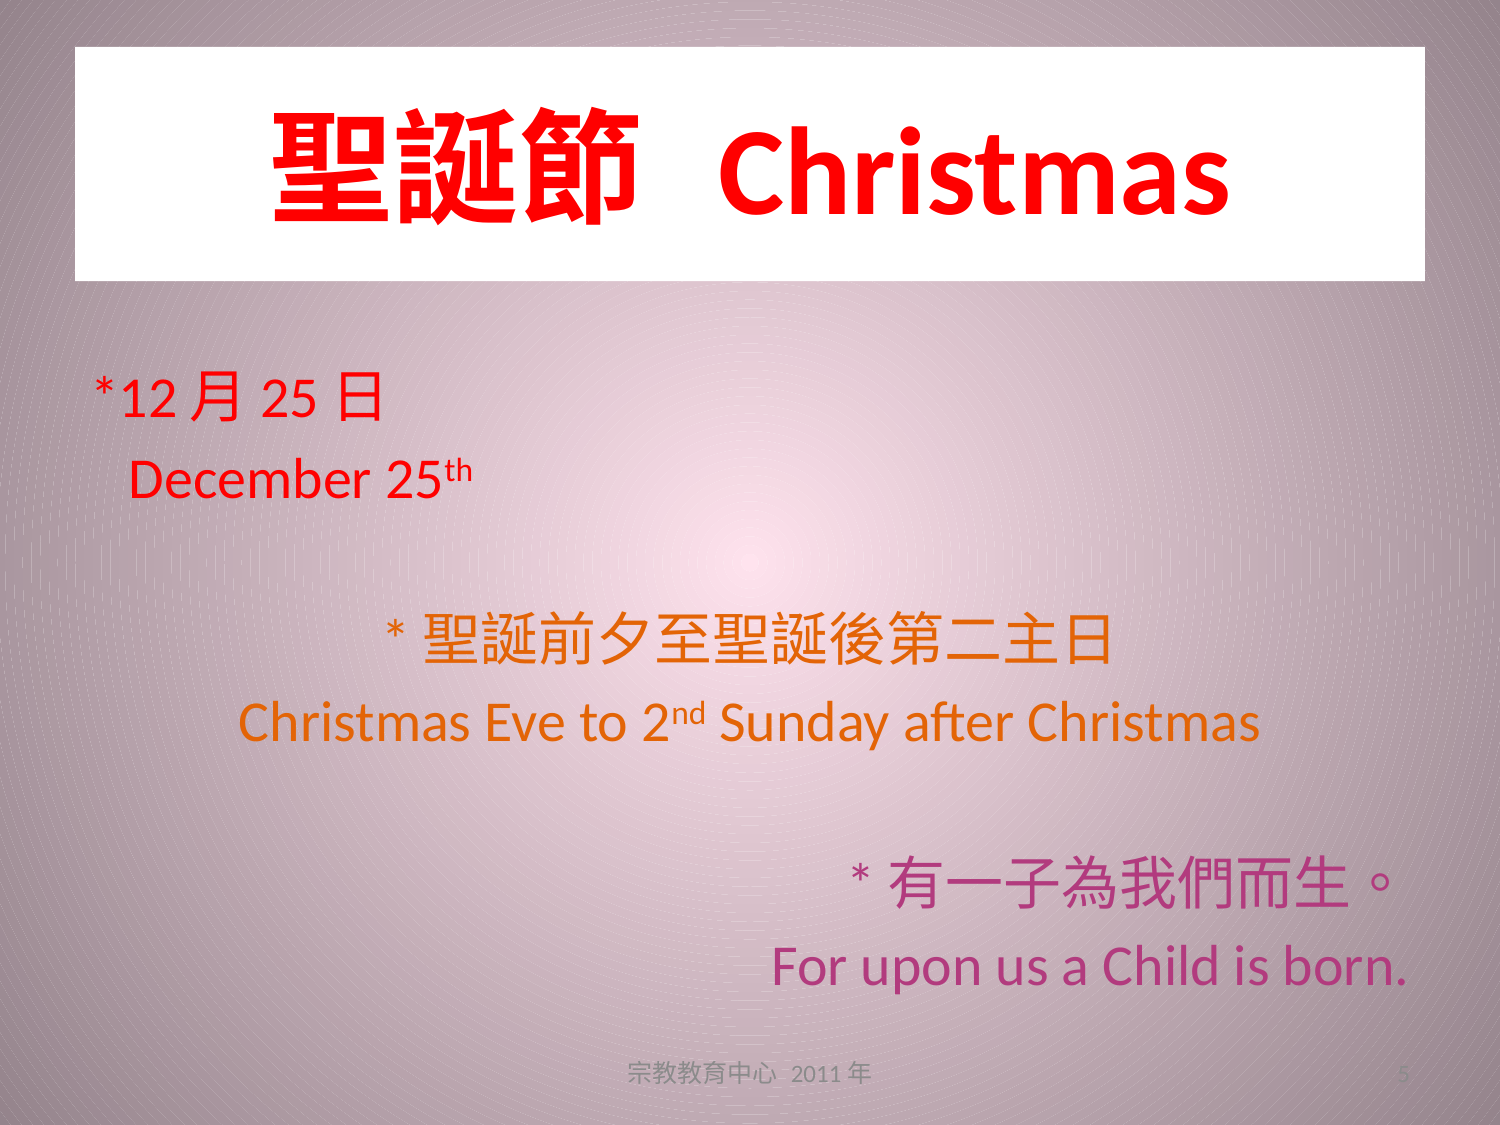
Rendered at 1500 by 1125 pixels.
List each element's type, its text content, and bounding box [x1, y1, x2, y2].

slide_number 5 [1074, 1042, 1425, 1103]
list *12月25日 December 25th *聖誕前夕至聖誕後第二主日 Christmas Eve to 2nd Sunday after Christmas *有一子為我們而生。 For upon us a Child is born. [74, 351, 1426, 1006]
title 聖誕節 Christmas [74, 46, 1426, 282]
footer 宗教教育中心 2011年 [512, 1042, 988, 1103]
